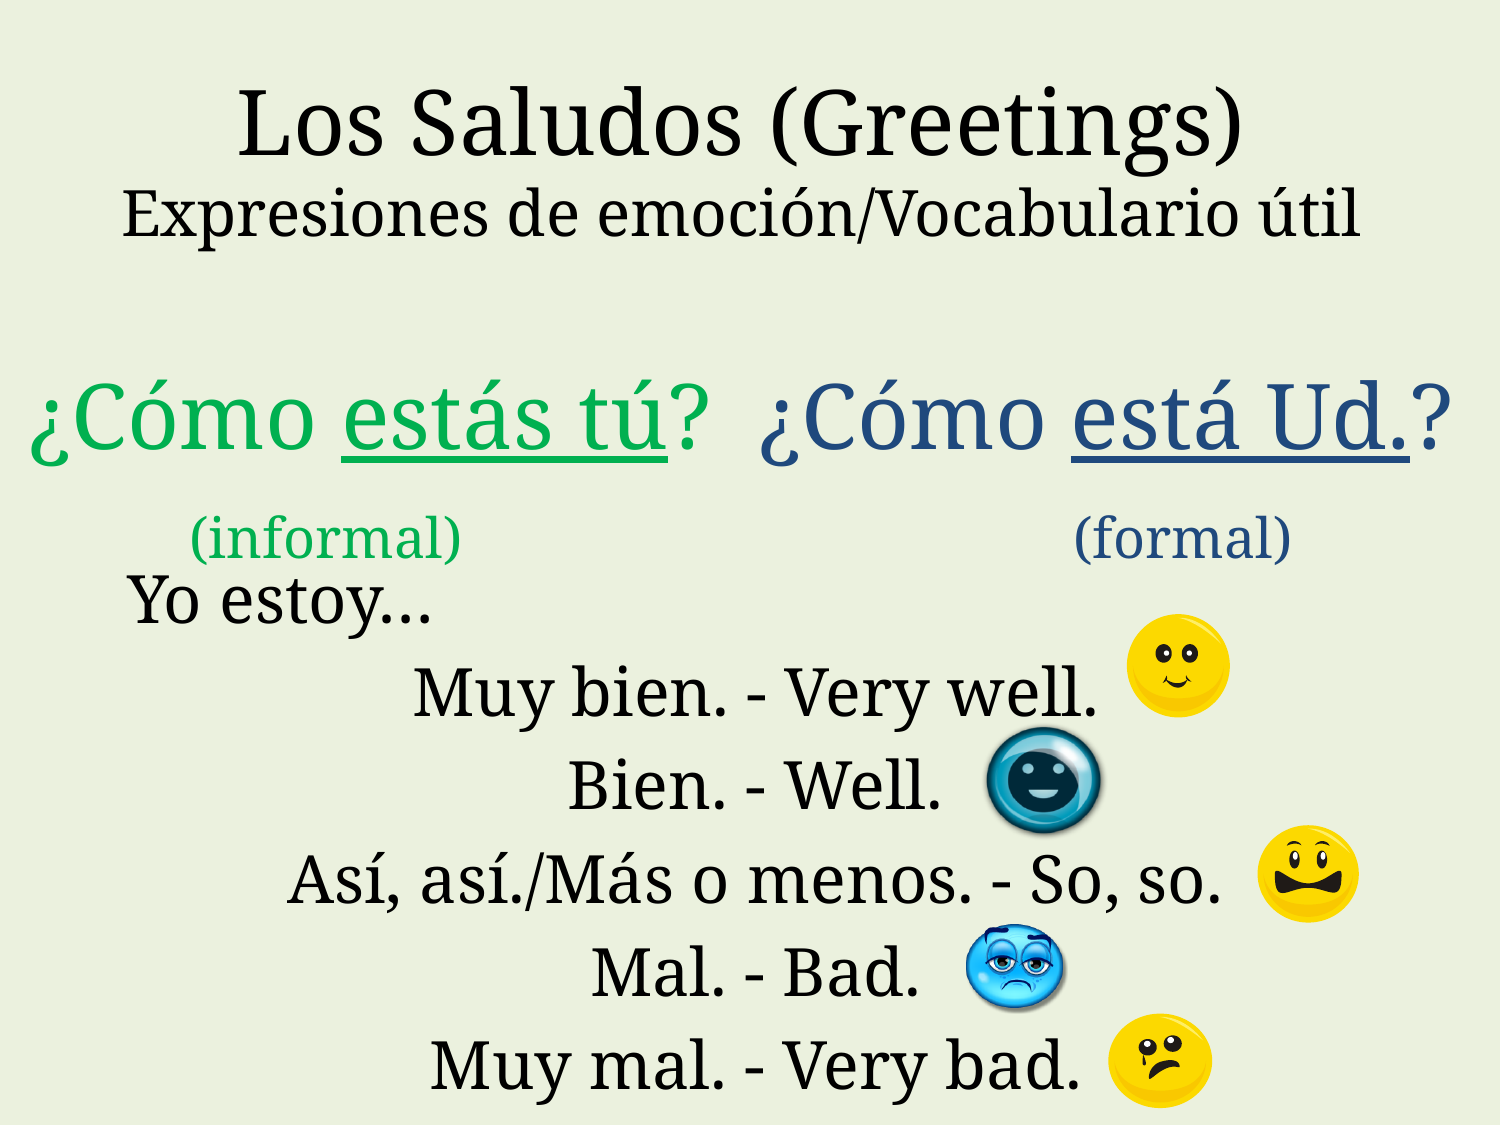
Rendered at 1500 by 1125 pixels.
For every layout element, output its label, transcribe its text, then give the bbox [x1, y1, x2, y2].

picture [1257, 824, 1360, 923]
picture [1126, 613, 1231, 718]
picture [977, 719, 1109, 844]
picture [960, 922, 1068, 1015]
title Los Saludos (Greetings) Expresiones de emoción/Vocabulario útil ¿Cómo estás tú? ¿Cómo está Ud.? (informal) (formal) [0, 54, 1483, 587]
picture [1108, 1013, 1213, 1109]
subtitle Yo estoy… Muy bien. - Very well. Bien. - Well. Así, así./Más o menos. - So, so. Mal. - Bad. Muy mal. - Very bad. [112, 549, 1400, 1125]
